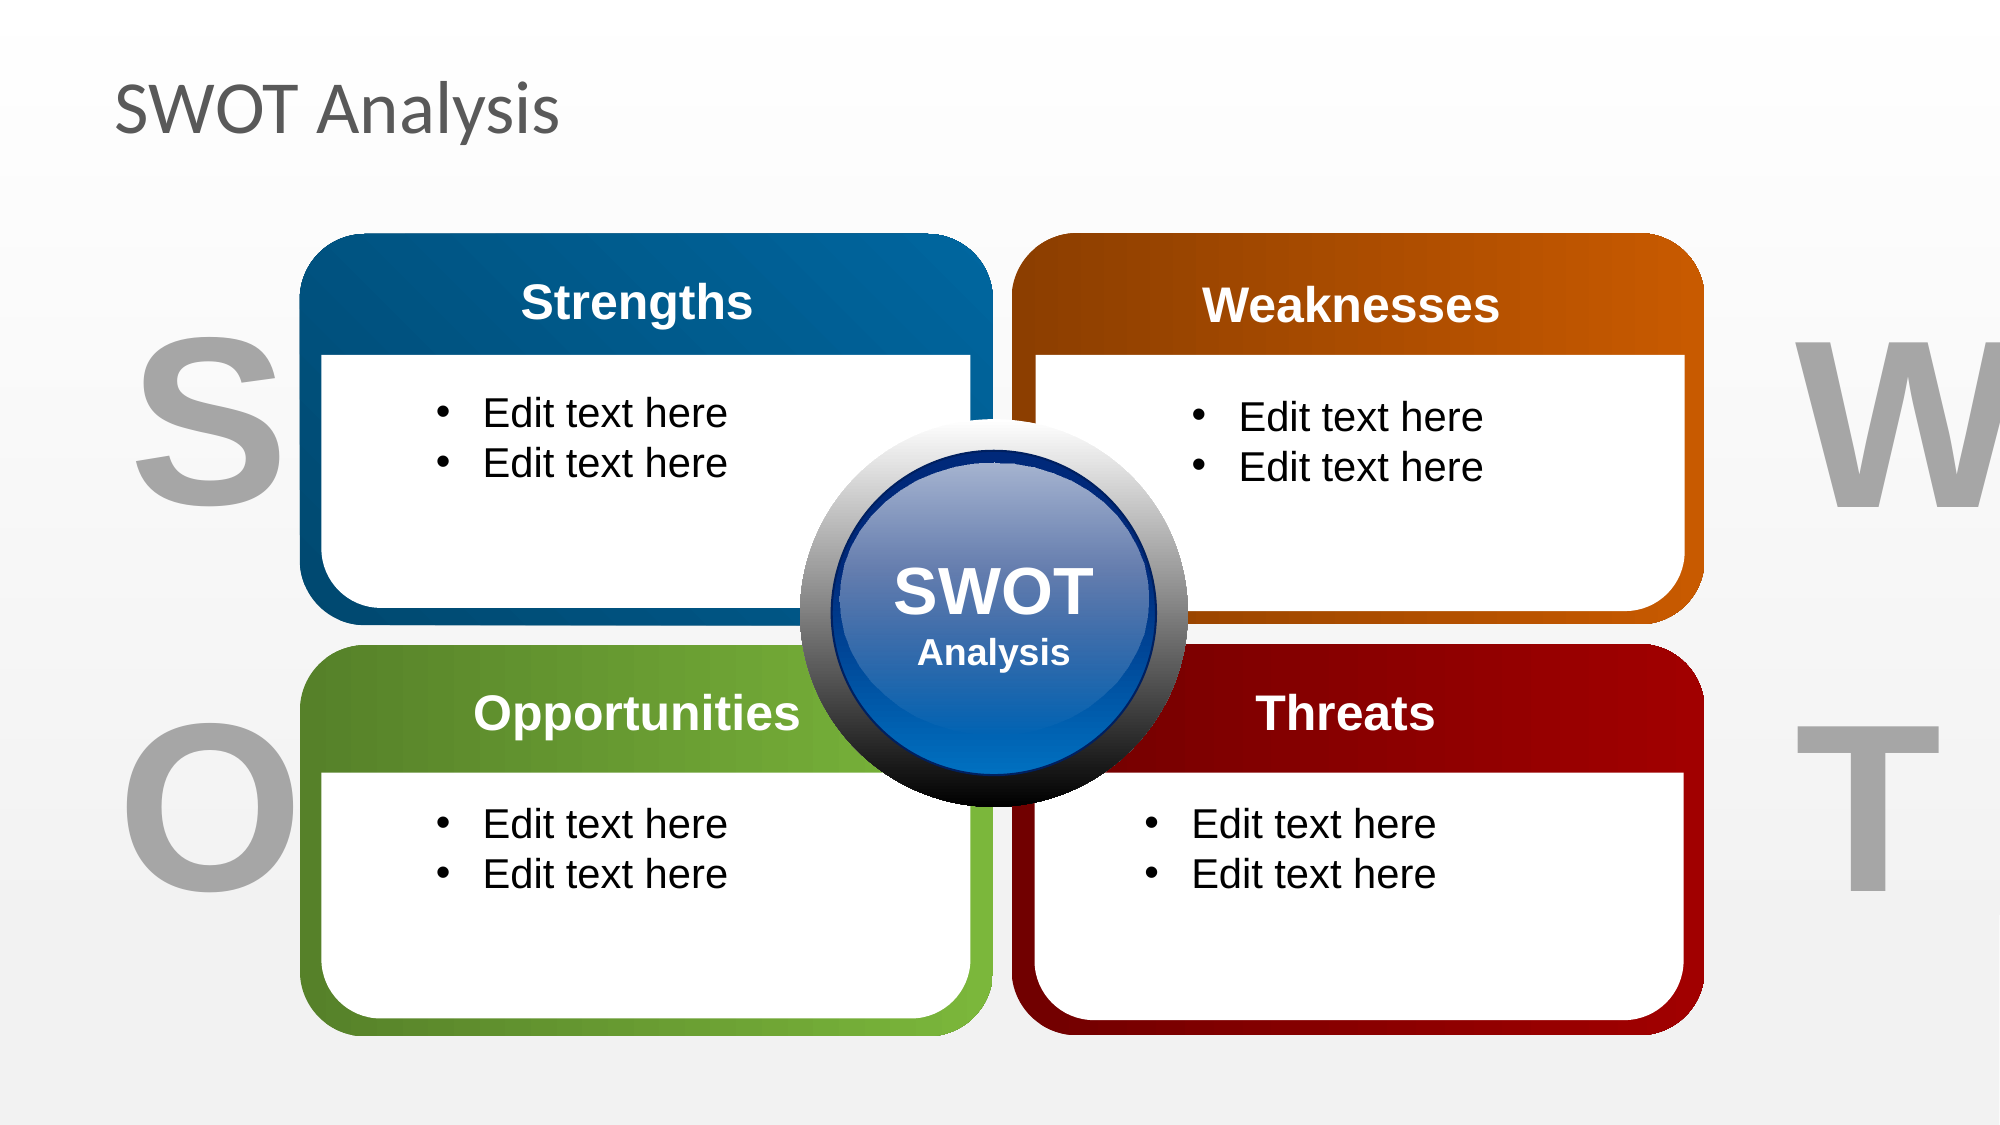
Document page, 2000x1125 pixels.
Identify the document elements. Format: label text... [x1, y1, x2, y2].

text_box [1035, 354, 1685, 612]
text_box T [1781, 645, 1923, 948]
text_box [1011, 643, 1705, 1036]
text_box Threats [1192, 673, 1614, 748]
text_box S [114, 258, 256, 561]
title SWOT Analysis [99, 45, 1200, 162]
text_box [299, 233, 993, 626]
text_box [321, 354, 971, 608]
text_box [1011, 233, 1705, 625]
text_box Edit text here Edit text here [421, 789, 858, 905]
text_box O [102, 643, 244, 946]
text_box Strengths [369, 262, 906, 338]
text_box Weaknesses [1083, 265, 1620, 341]
text_box [1034, 772, 1684, 1021]
text_box [321, 772, 971, 1019]
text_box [799, 418, 1188, 808]
text_box Opportunities [369, 673, 794, 748]
text_box Edit text here Edit text here [1176, 382, 1614, 497]
text_box W [1781, 260, 1923, 563]
text_box Edit text here Edit text here [421, 378, 858, 494]
text_box Edit text here Edit text here [1129, 789, 1567, 905]
text_box [299, 645, 993, 1037]
